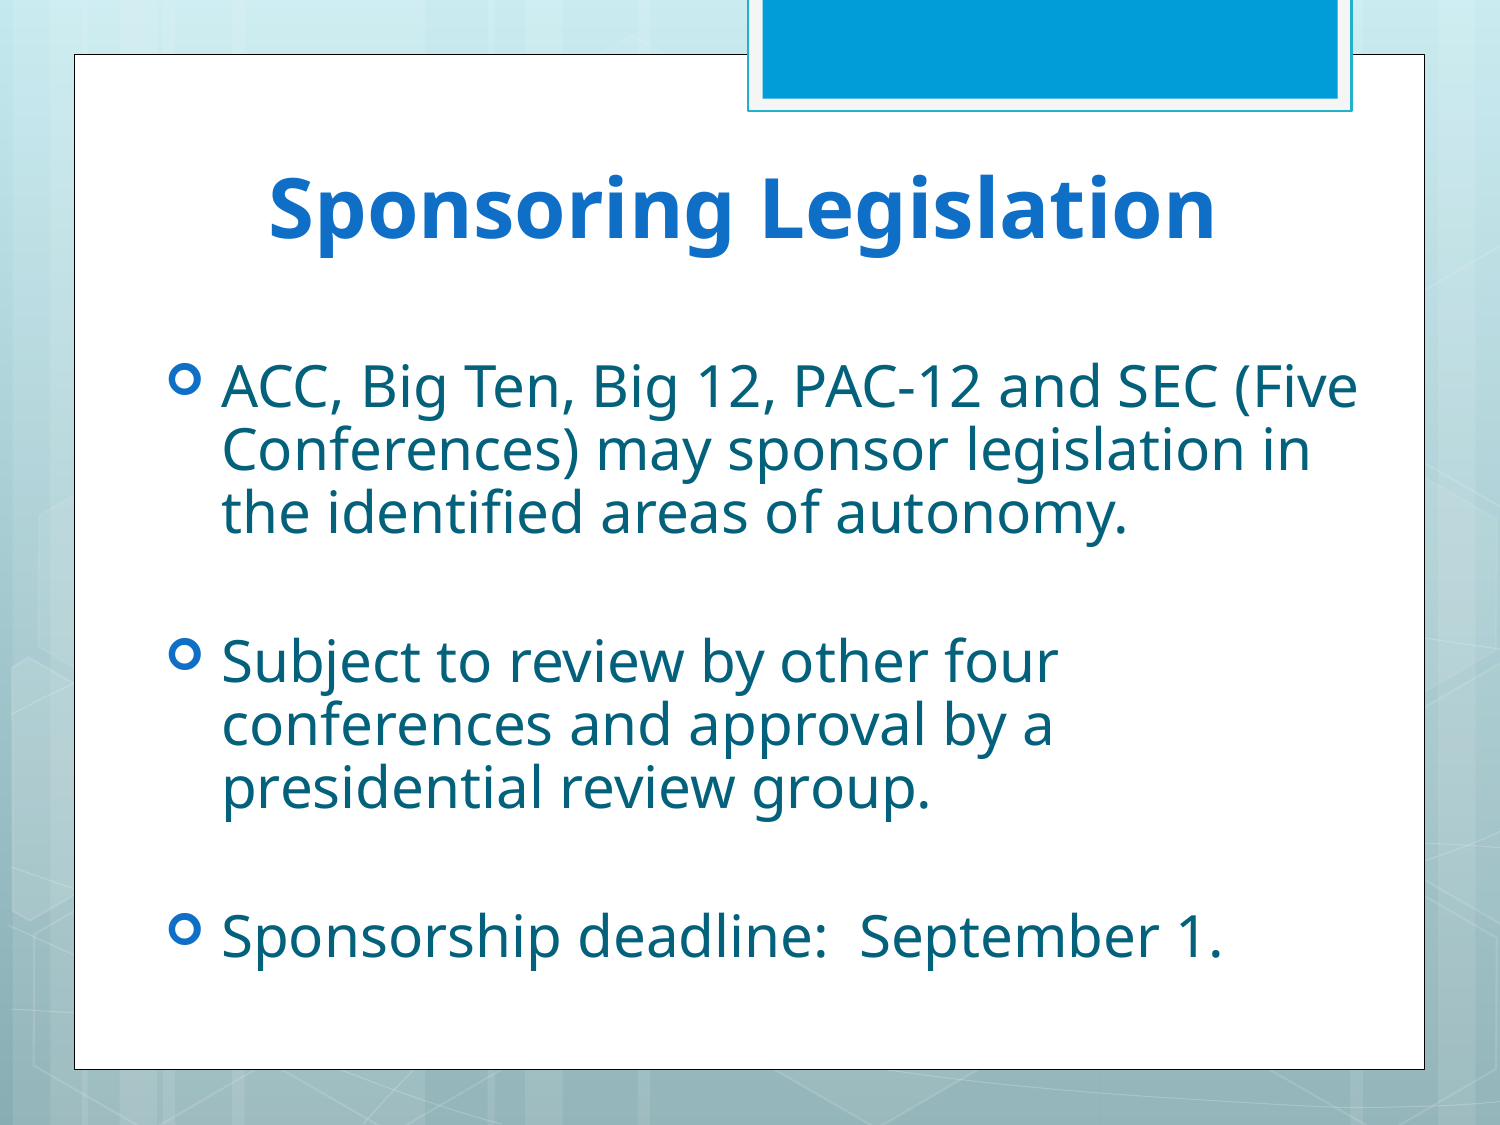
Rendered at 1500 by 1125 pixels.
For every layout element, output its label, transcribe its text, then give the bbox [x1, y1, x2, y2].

title Sponsoring Legislation [137, 149, 1350, 263]
list ACC, Big Ten, Big 12, PAC-12 and SEC (Five Conferences) may sponsor legislation in the identified areas of autonomy. Subject to review by other four conferences and approval by a presidential review group. Sponsorship deadline: September 1. [150, 350, 1400, 1013]
